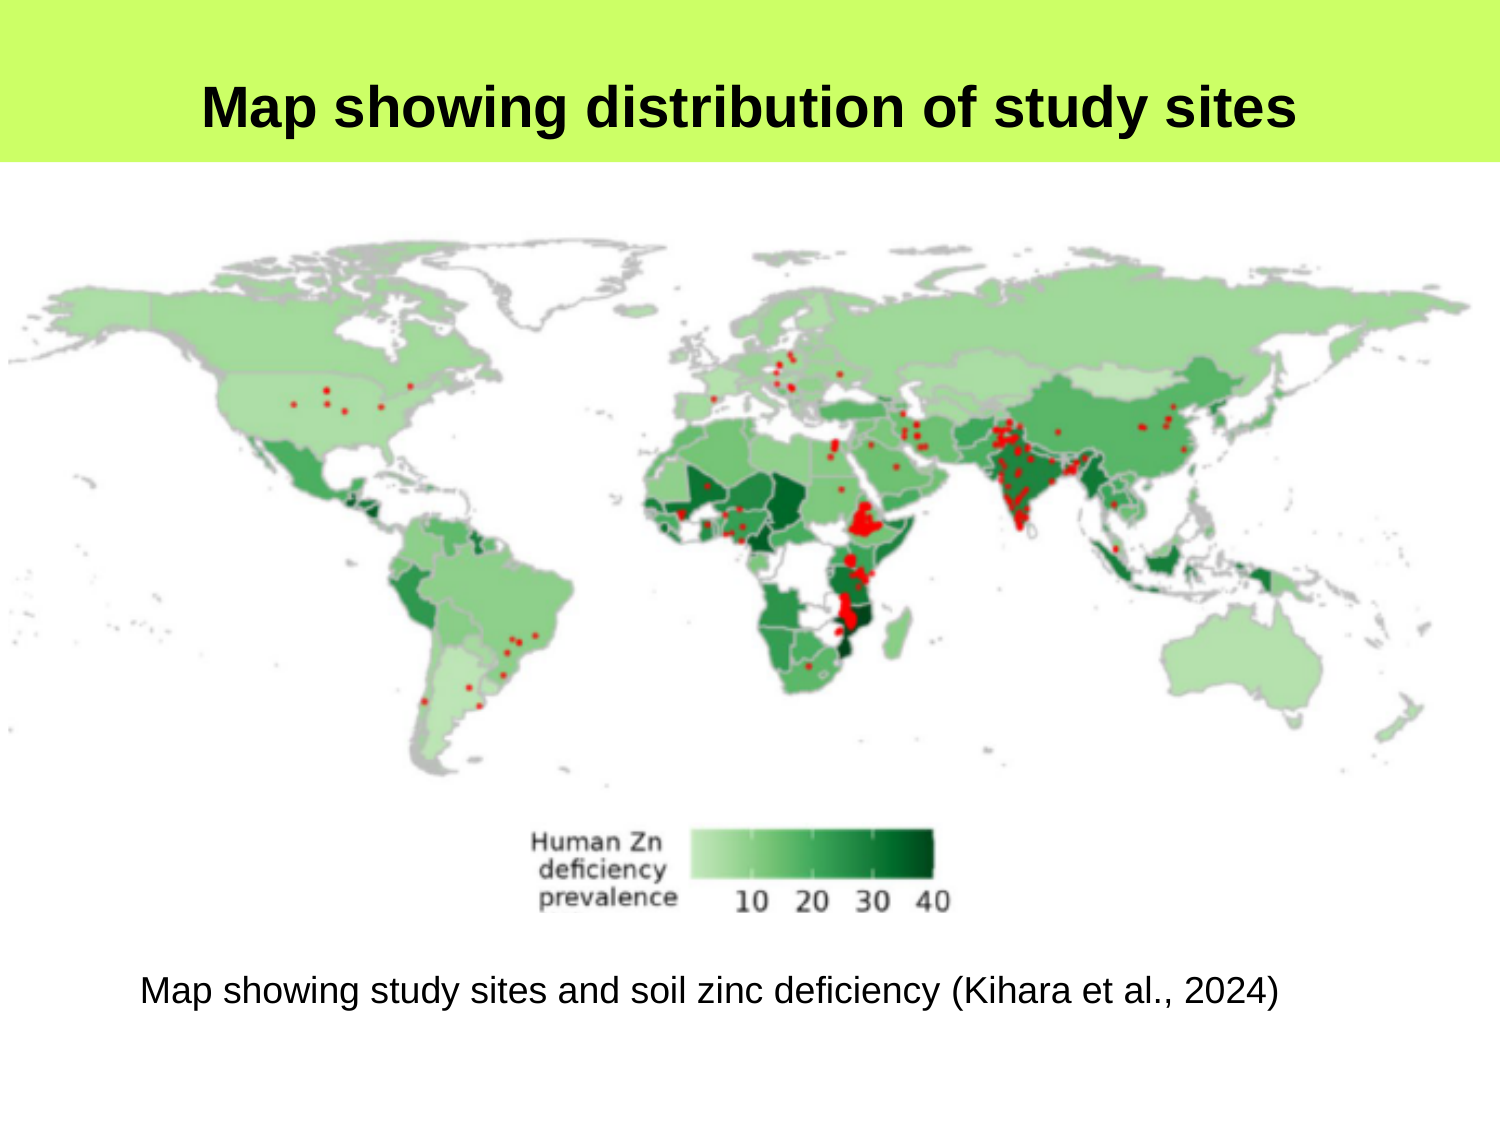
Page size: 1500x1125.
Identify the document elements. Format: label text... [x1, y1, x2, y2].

text_box Map showing study sites and soil zinc deficiency (Kihara et al., 2024) [124, 958, 1463, 1018]
text_box Map showing distribution of study sites [0, 0, 1500, 163]
picture [7, 211, 1486, 913]
